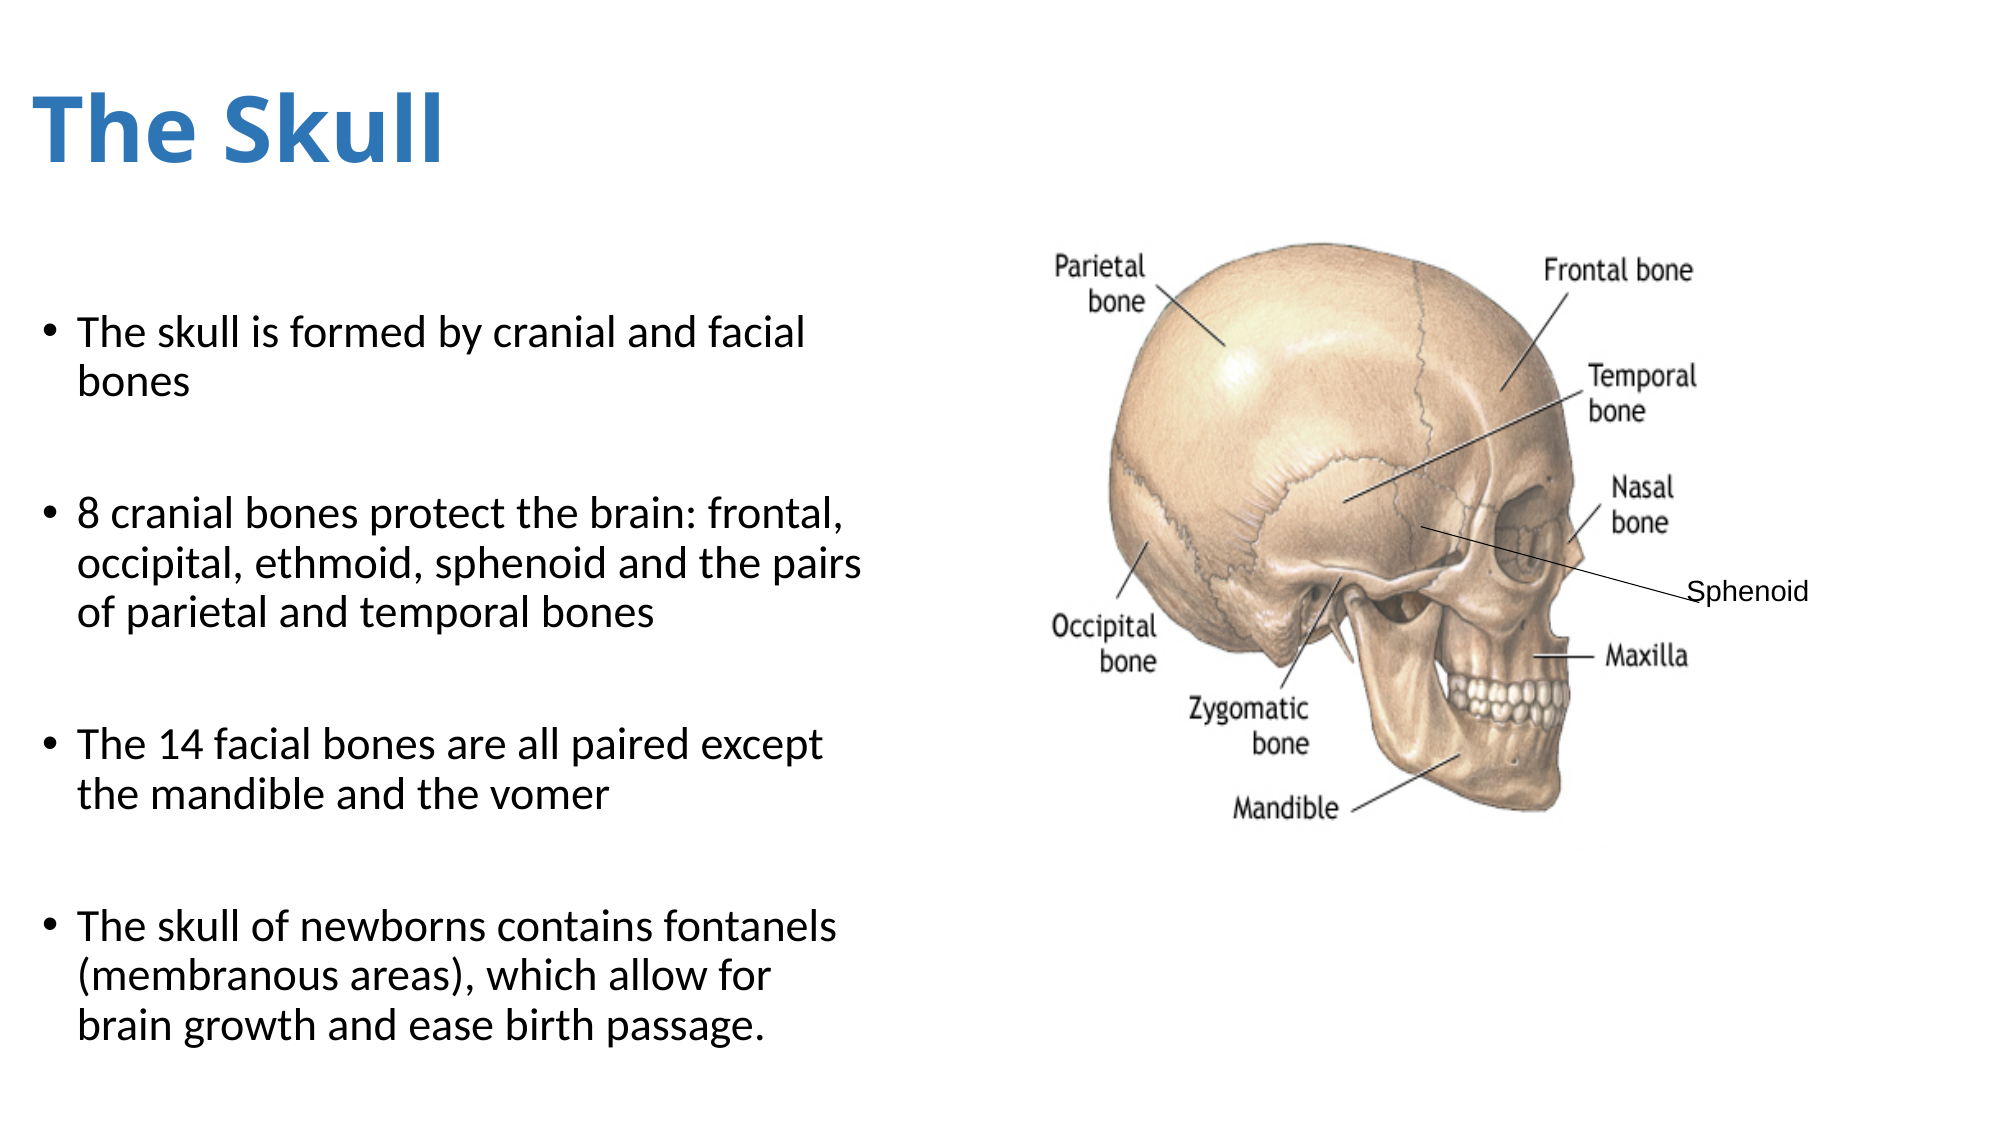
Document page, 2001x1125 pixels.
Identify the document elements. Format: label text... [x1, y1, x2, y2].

picture [1049, 228, 1719, 902]
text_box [1420, 526, 1700, 603]
title The Skull [16, 0, 1742, 192]
list The skull is formed by cranial and facial bones 8 cranial bones protect the brain: frontal, occipital, ethmoid, sphenoid and the pairs of parietal and temporal bones The 14 facial bones are all paired except the mandible and the vomer The skull of newborns contains fontanels (membranous areas), which allow for brain growth and ease birth passage. [27, 228, 880, 1062]
text_box Sphenoid [1719, 564, 1870, 615]
